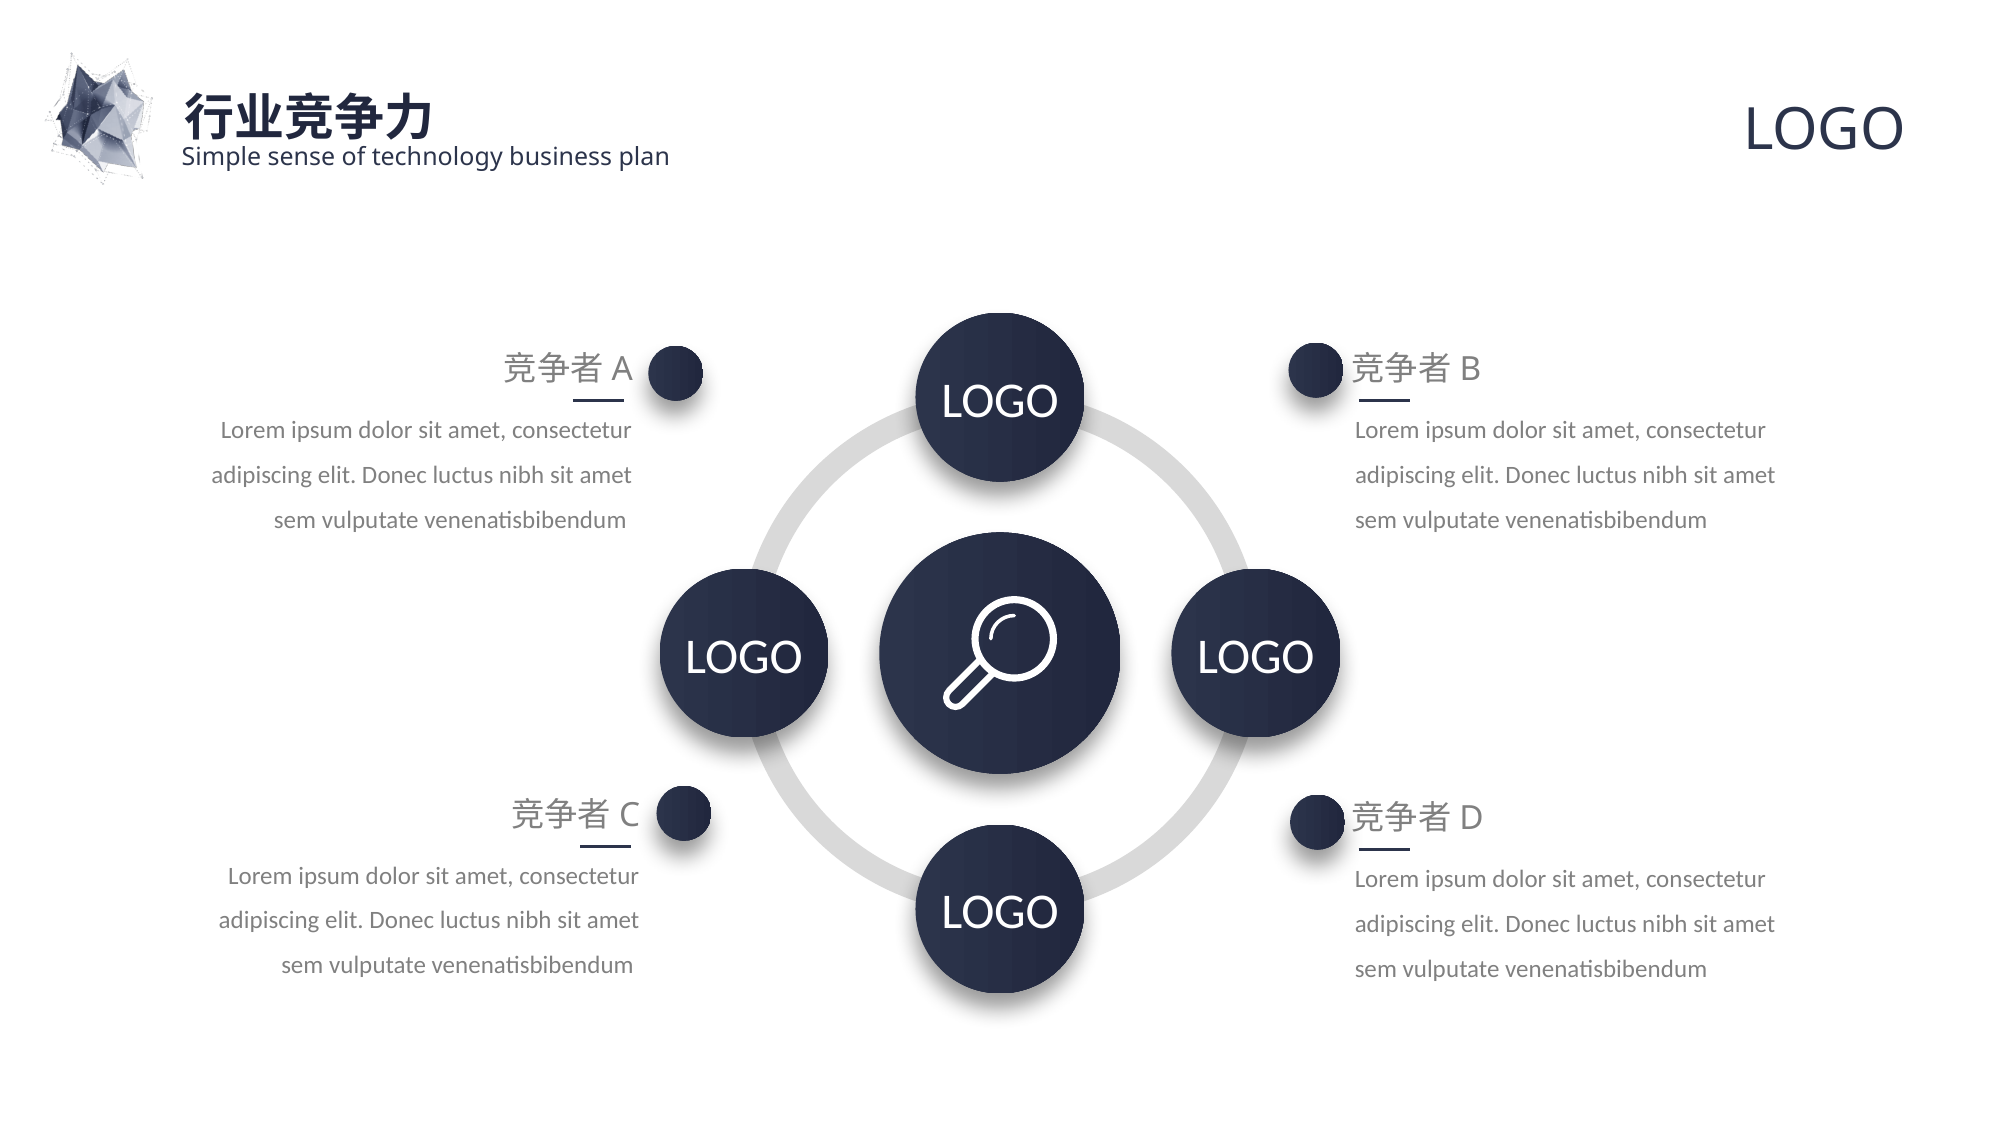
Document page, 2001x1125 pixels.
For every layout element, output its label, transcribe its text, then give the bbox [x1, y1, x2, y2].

text_box [752, 410, 903, 573]
text_box [1086, 759, 1236, 897]
text_box LOGO [658, 567, 830, 739]
text_box [878, 531, 1122, 775]
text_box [1290, 788, 1828, 992]
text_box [179, 70, 774, 175]
text_box [1097, 410, 1248, 573]
text_box LOGO [914, 823, 1086, 995]
text_box [764, 758, 914, 897]
picture [0, 0, 188, 236]
text_box LOGO [914, 311, 1086, 483]
text_box LOGO [1170, 567, 1342, 739]
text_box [167, 785, 712, 989]
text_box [159, 340, 704, 543]
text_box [942, 596, 1058, 711]
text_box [1288, 340, 1828, 543]
